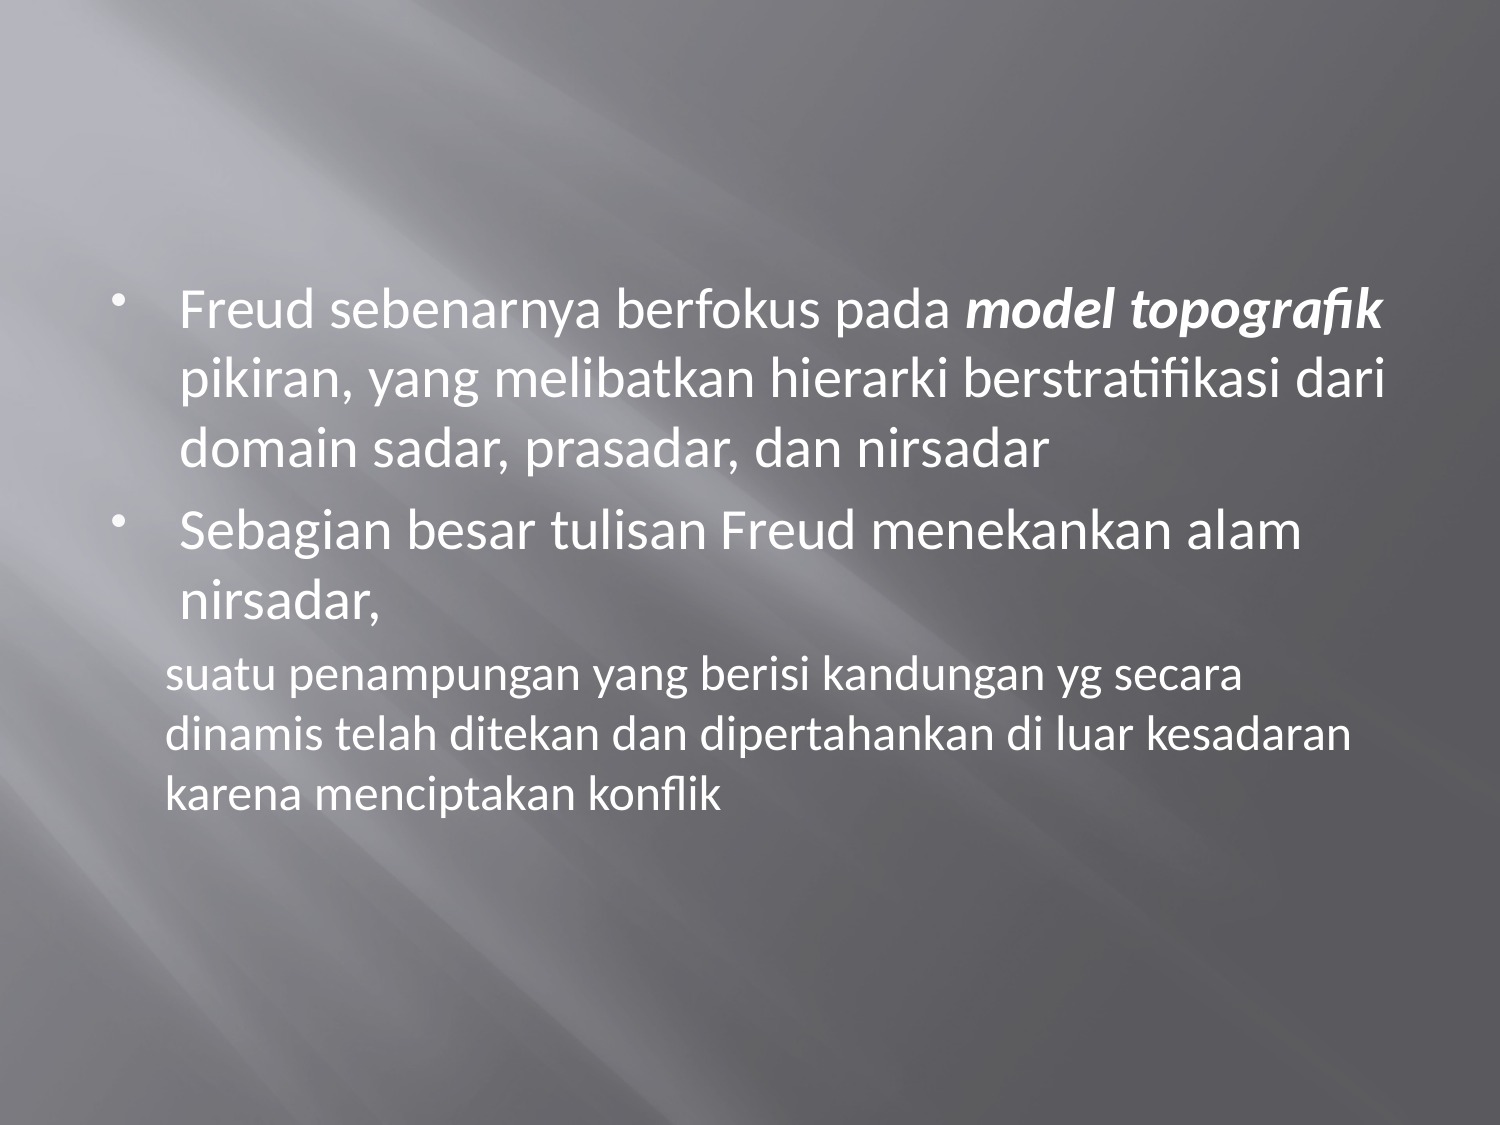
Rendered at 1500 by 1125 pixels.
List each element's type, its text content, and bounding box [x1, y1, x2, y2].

list Freud sebenarnya berfokus pada model topografik pikiran, yang melibatkan hierarki berstratifikasi dari domain sadar, prasadar, dan nirsadar Sebagian besar tulisan Freud menekankan alam nirsadar, suatu penampungan yang berisi kandungan yg secara dinamis telah ditekan dan dipertahankan di luar kesadaran karena menciptakan konflik [75, 262, 1425, 1035]
